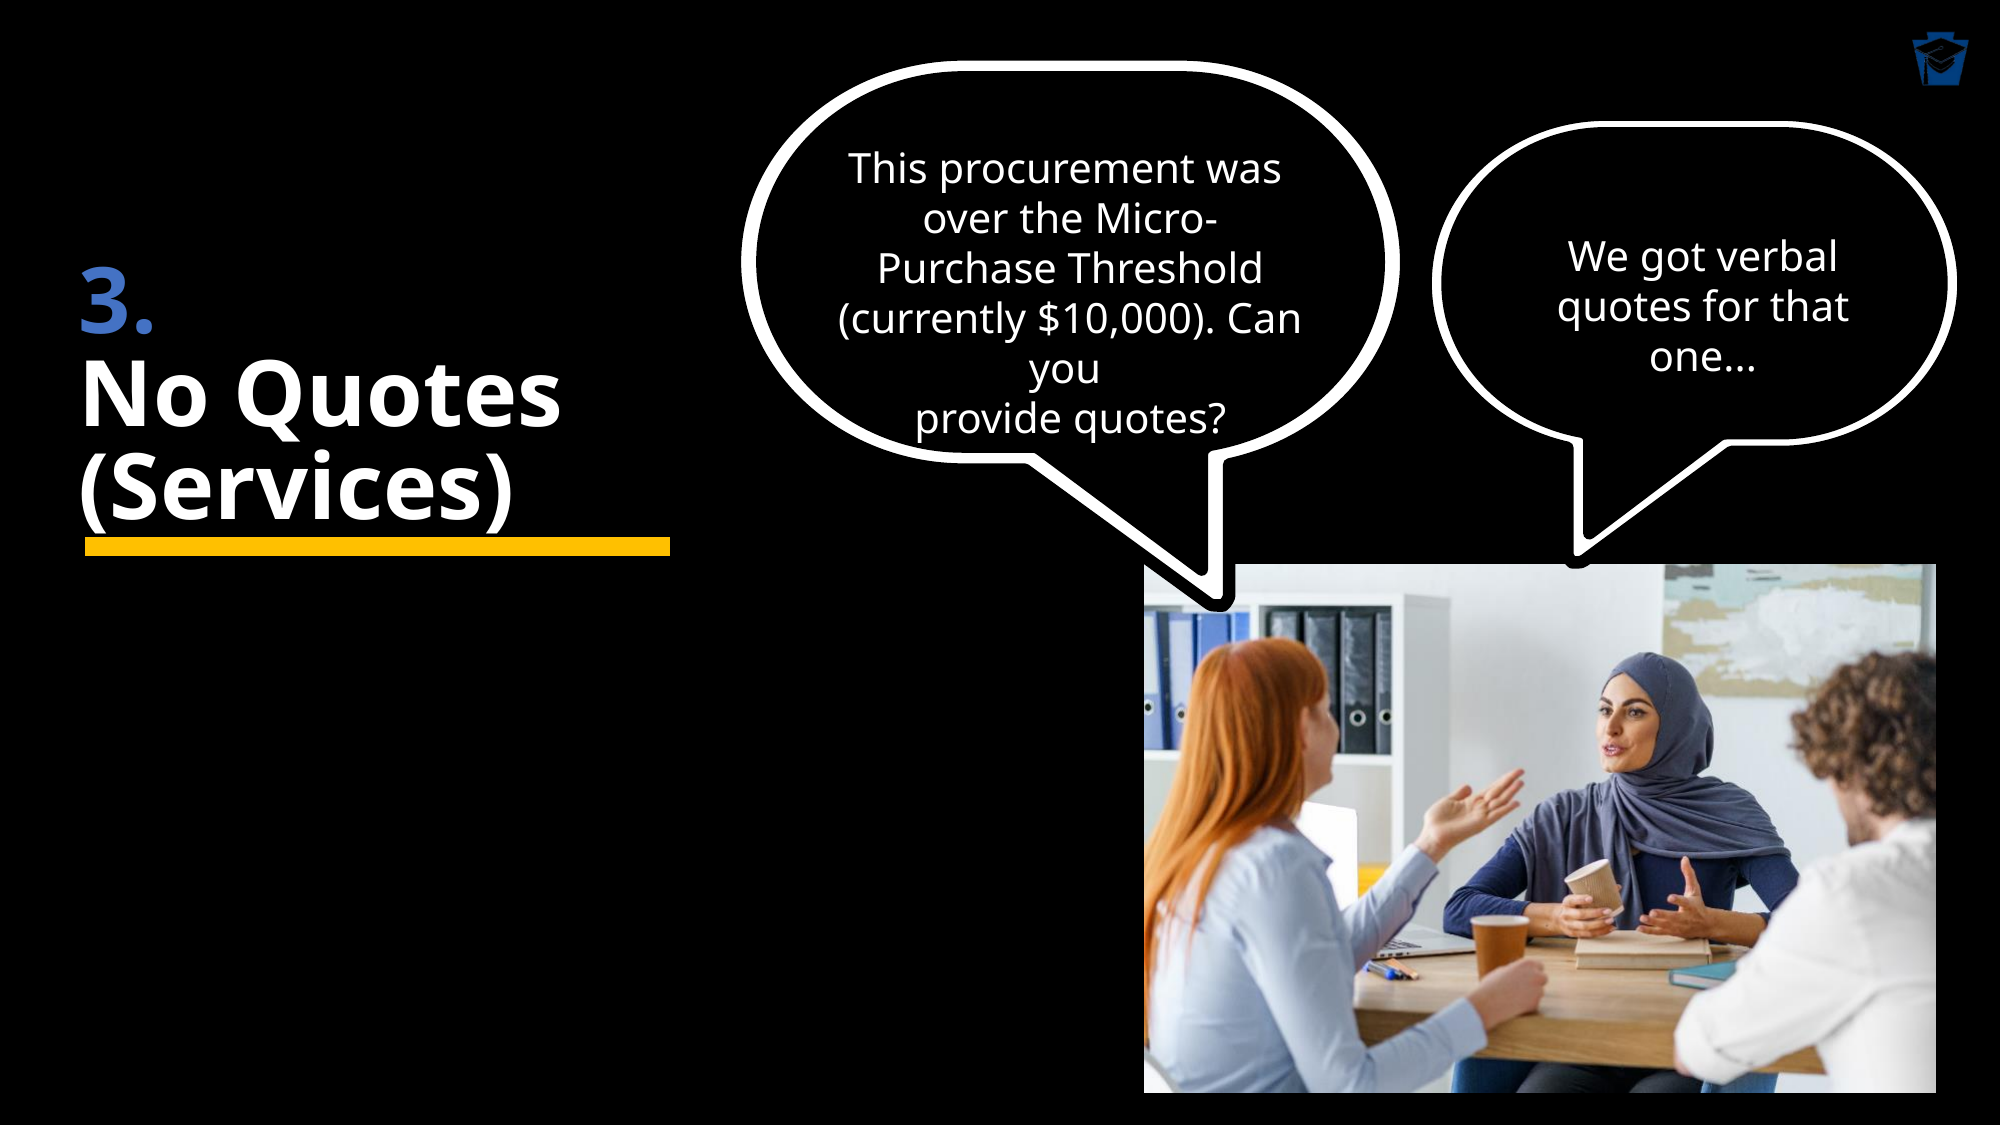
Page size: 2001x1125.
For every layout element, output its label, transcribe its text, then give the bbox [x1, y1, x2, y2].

text_box [1425, 114, 1964, 563]
text_box We got verbal quotes for that one... [1509, 222, 1897, 388]
picture [1904, 21, 1977, 93]
text_box This procurement was over the Micro-Purchase Threshold (currently $10,000). Can you provide quotes? [821, 134, 1320, 450]
picture [1144, 564, 1936, 1093]
text_box [734, 54, 1407, 425]
title 3. No Quotes (Services) [64, 250, 691, 547]
text_box [867, 450, 1195, 564]
text_box [1201, 450, 1275, 564]
